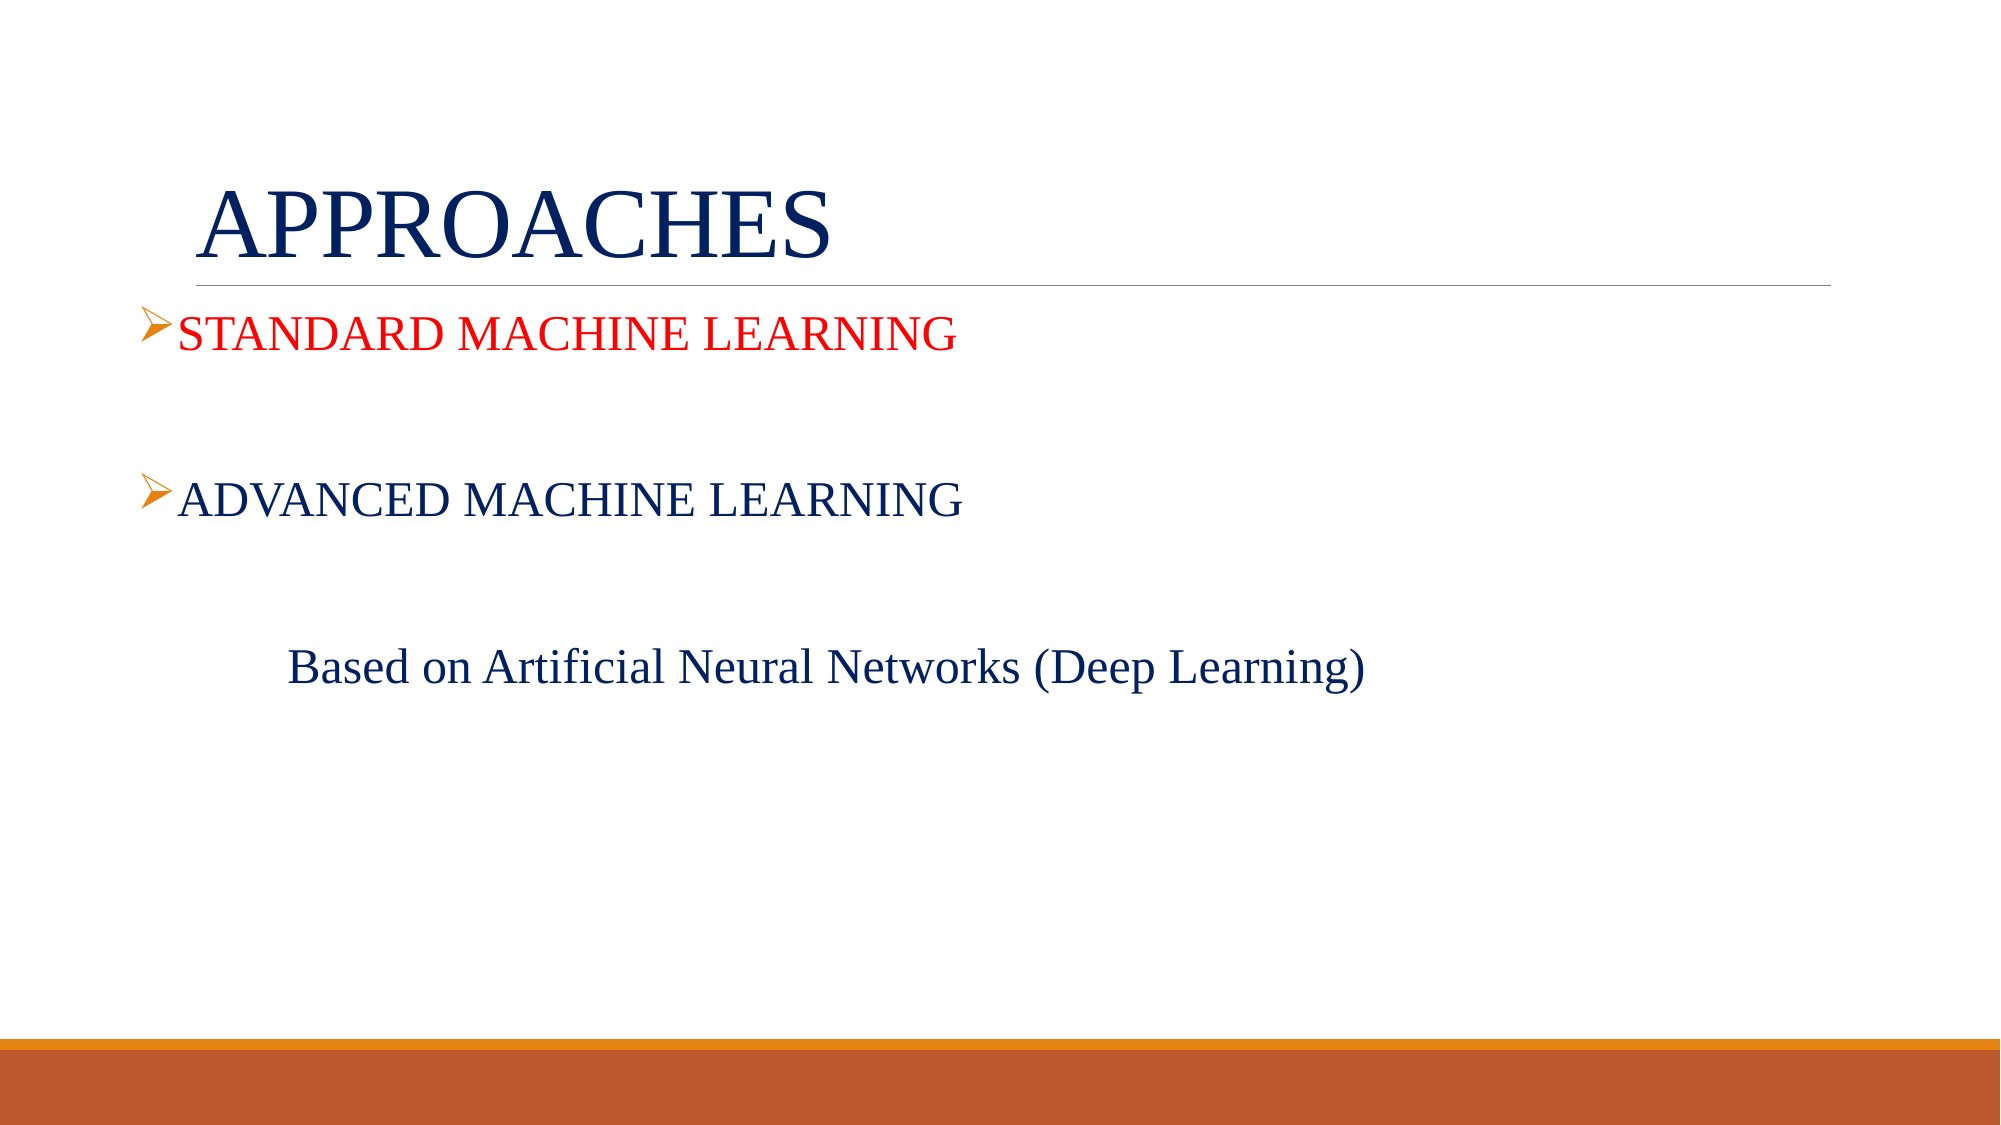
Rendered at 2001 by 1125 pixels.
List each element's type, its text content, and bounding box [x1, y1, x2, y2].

list STANDARD MACHINE LEARNING ADVANCED MACHINE LEARNING Based on Artificial Neural Networks (Deep Learning) [137, 299, 1863, 1046]
title APPROACHES [180, 47, 1830, 285]
